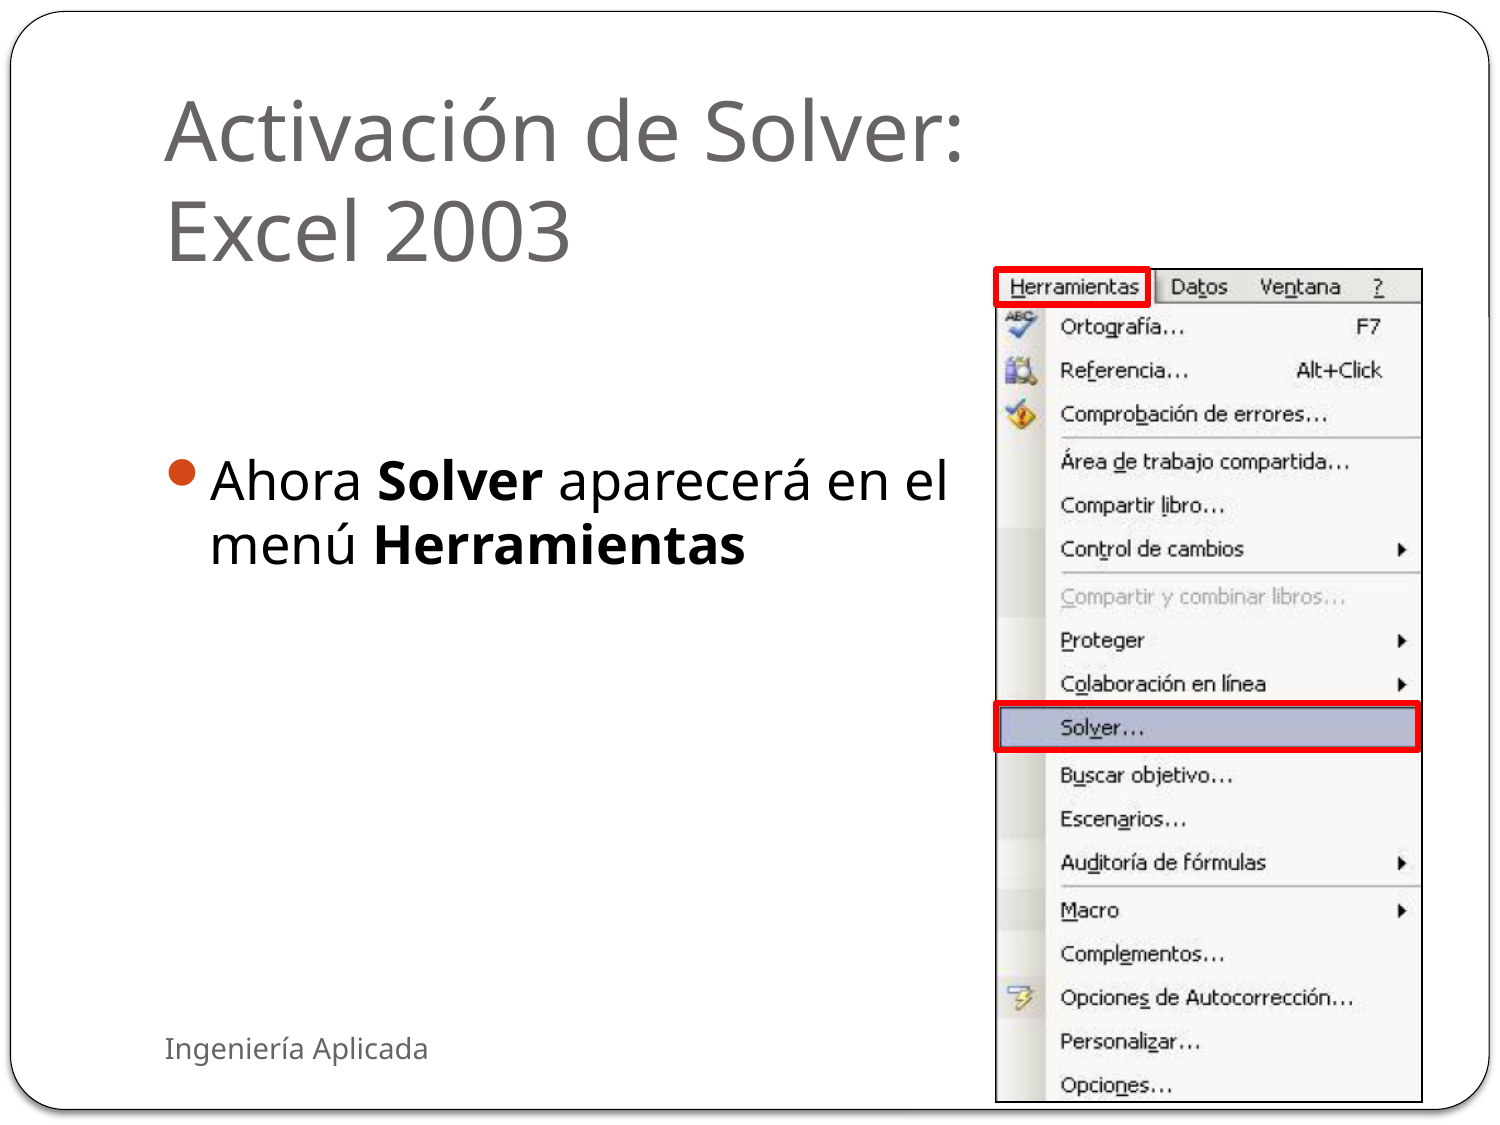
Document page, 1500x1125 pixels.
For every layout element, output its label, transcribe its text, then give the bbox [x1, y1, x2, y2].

list Ahora Solver aparecerá en el menú Herramientas [150, 293, 973, 1020]
title Activación de Solver: Excel 2003 [150, 45, 1207, 293]
picture [995, 269, 1422, 1102]
footer Ingeniería Aplicada [150, 1012, 800, 1088]
